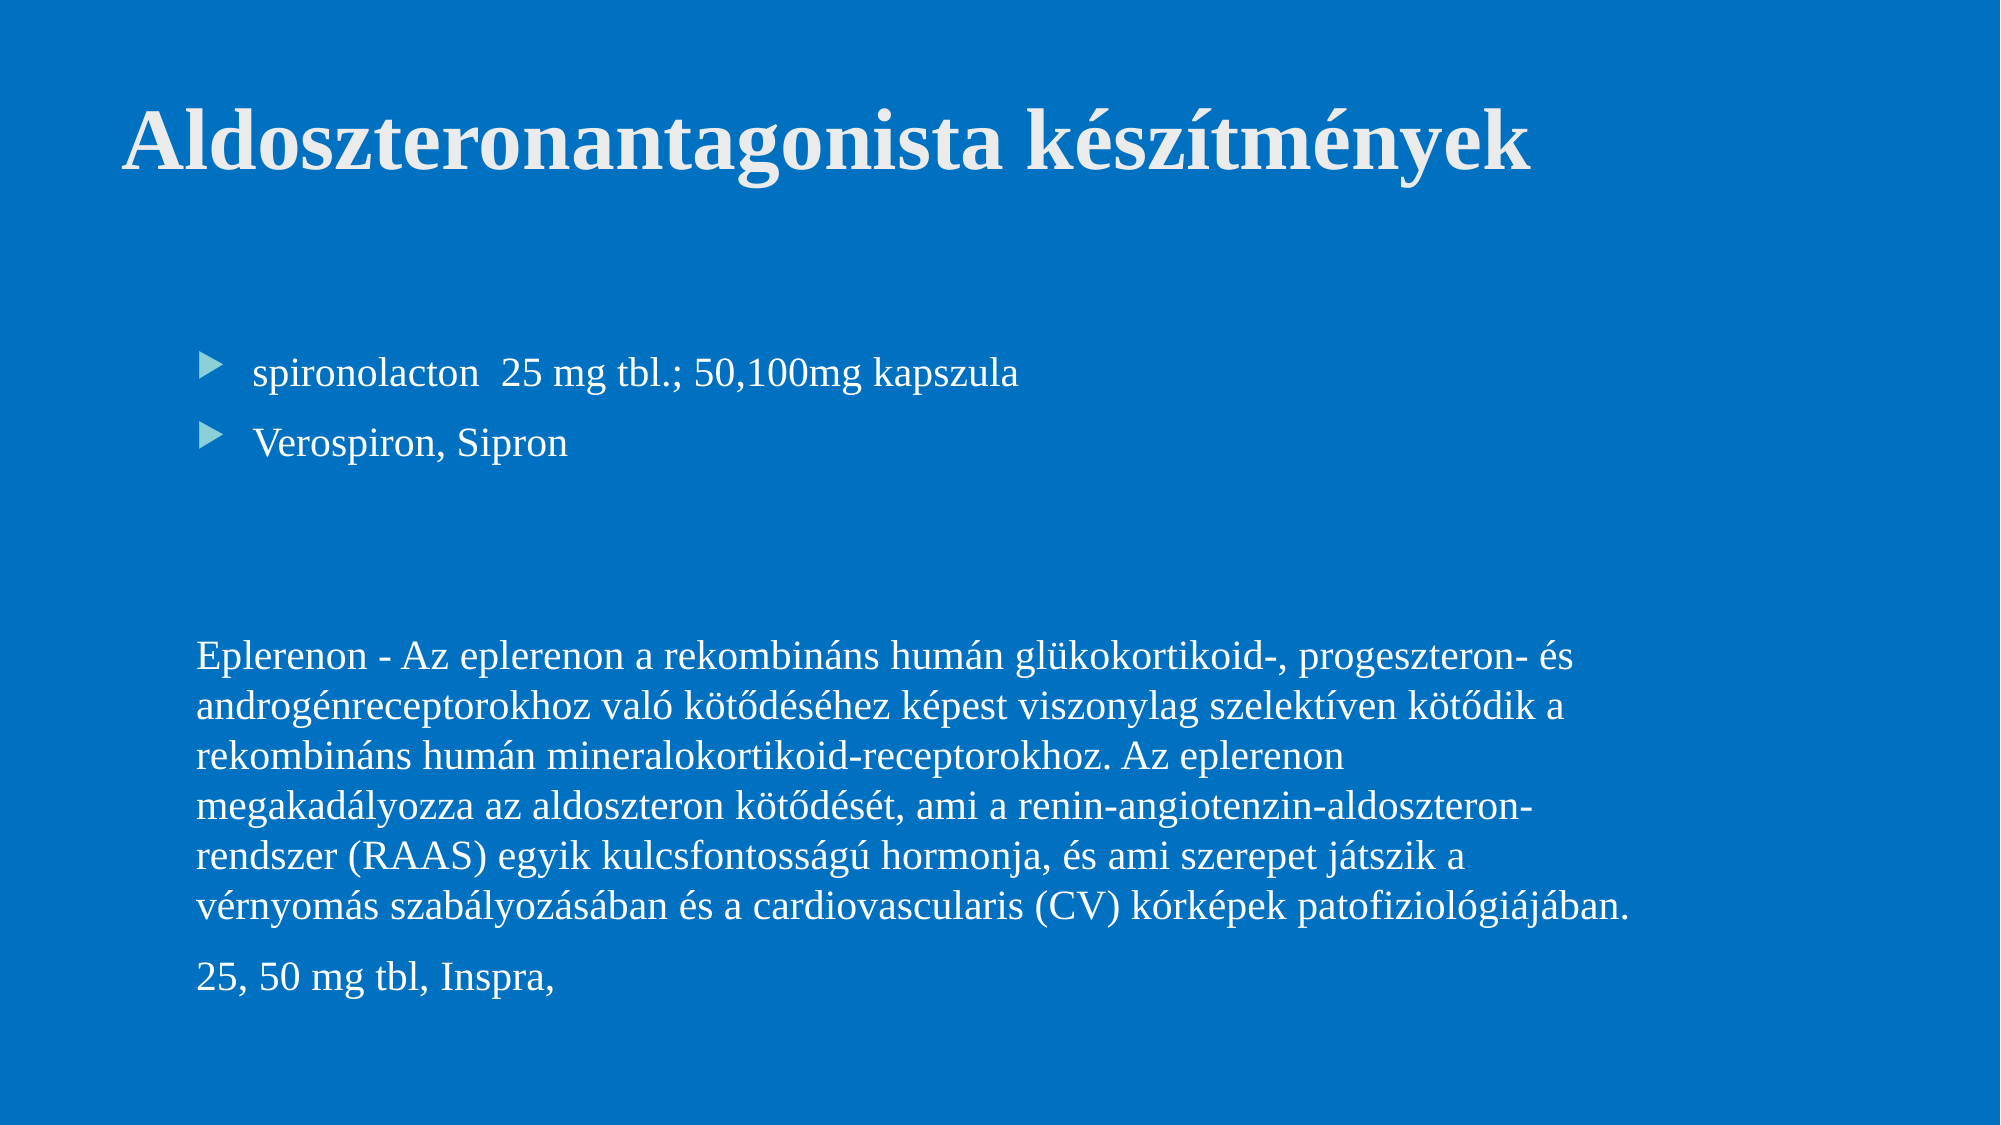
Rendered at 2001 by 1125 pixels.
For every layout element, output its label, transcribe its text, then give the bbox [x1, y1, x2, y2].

title Aldoszteronantagonista készítmények [106, 74, 1649, 304]
list spironolacton 25 mg tbl.; 50,100mg kapszula Verospiron, Sipron Eplerenon - Az eplerenon a rekombináns humán glükokortikoid-, progeszteron- és androgénreceptorokhoz való kötődéséhez képest viszonylag szelektíven kötődik a rekombináns humán mineralokortikoid-receptorokhoz. Az eplerenon megakadályozza az aldoszteron kötődését, ami a renin-angiotenzin-aldoszteron-rendszer (RAAS) egyik kulcsfontosságú hormonja, és ami szerepet játszik a vérnyomás szabályozásában és a cardiovascularis (CV) kórképek patofiziológiájában. 25, 50 mg tbl, Inspra, [181, 336, 1649, 1025]
